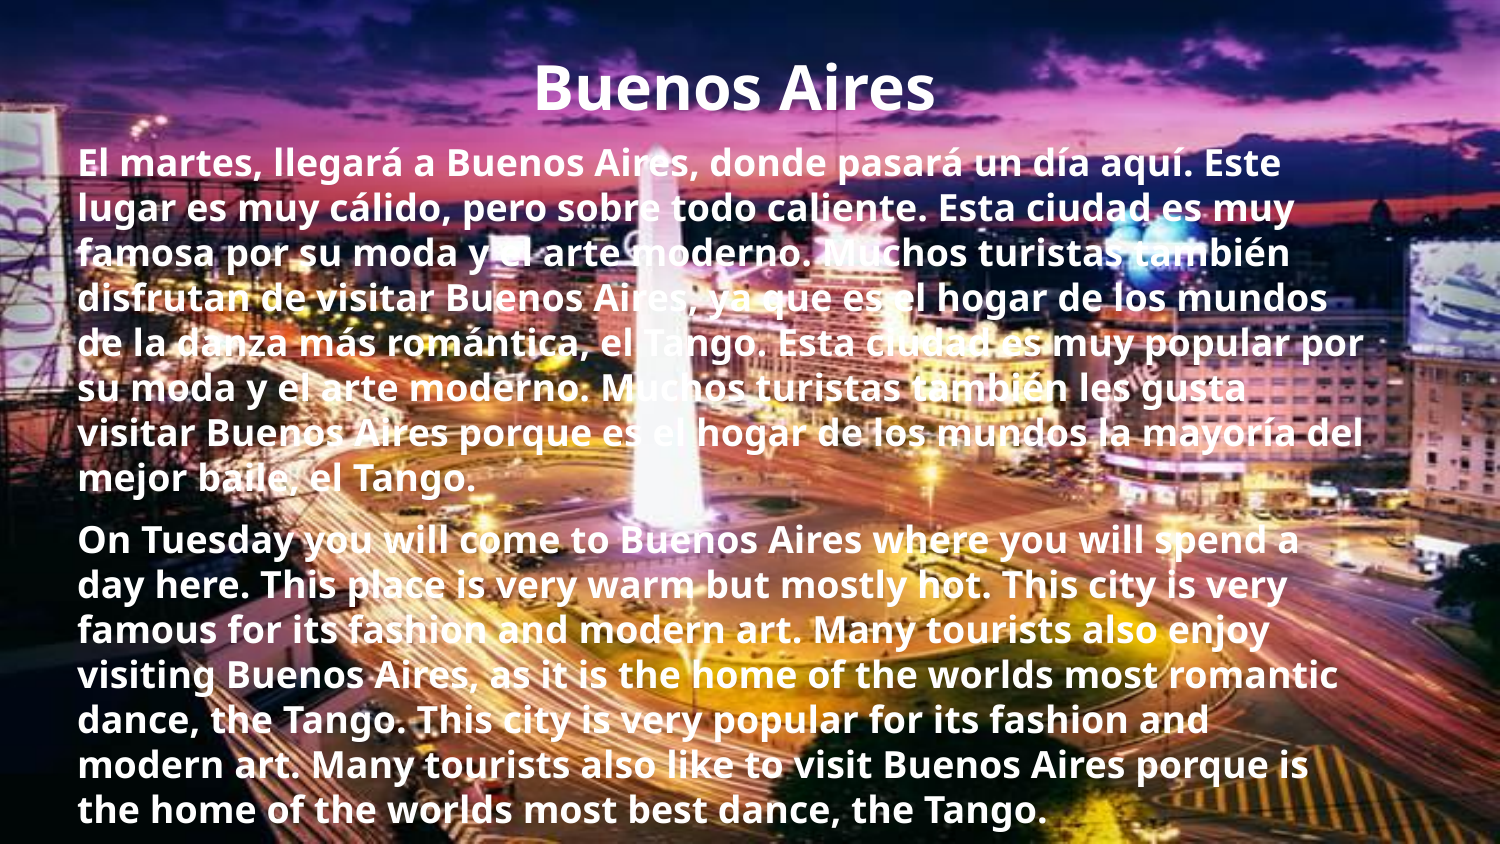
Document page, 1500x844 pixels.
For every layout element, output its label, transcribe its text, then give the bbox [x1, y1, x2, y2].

text_box [0, 0, 1500, 844]
text_box Buenos Aires El martes, llegará a Buenos Aires, donde pasará un día aquí. Este lugar es muy cálido, pero sobre todo caliente. Esta ciudad es muy famosa por su moda y el arte moderno. Muchos turistas también disfrutan de visitar Buenos Aires, ya que es el hogar de los mundos de la danza más romántica, el Tango. Esta ciudad es muy popular por su moda y el arte moderno. Muchos turistas también les gusta visitar Buenos Aires porque es el hogar de los mundos la mayoría del mejor baile, el Tango. On Tuesday you will come to Buenos Aires where you will spend a day here. This place is very warm but mostly hot. This city is very famous for its fashion and modern art. Many tourists also enjoy visiting Buenos Aires, as it is the home of the worlds most romantic dance, the Tango. This city is very popular for its fashion and modern art. Many tourists also like to visit Buenos Aires porque is the home of the worlds most best dance, the Tango. [62, 32, 1382, 778]
